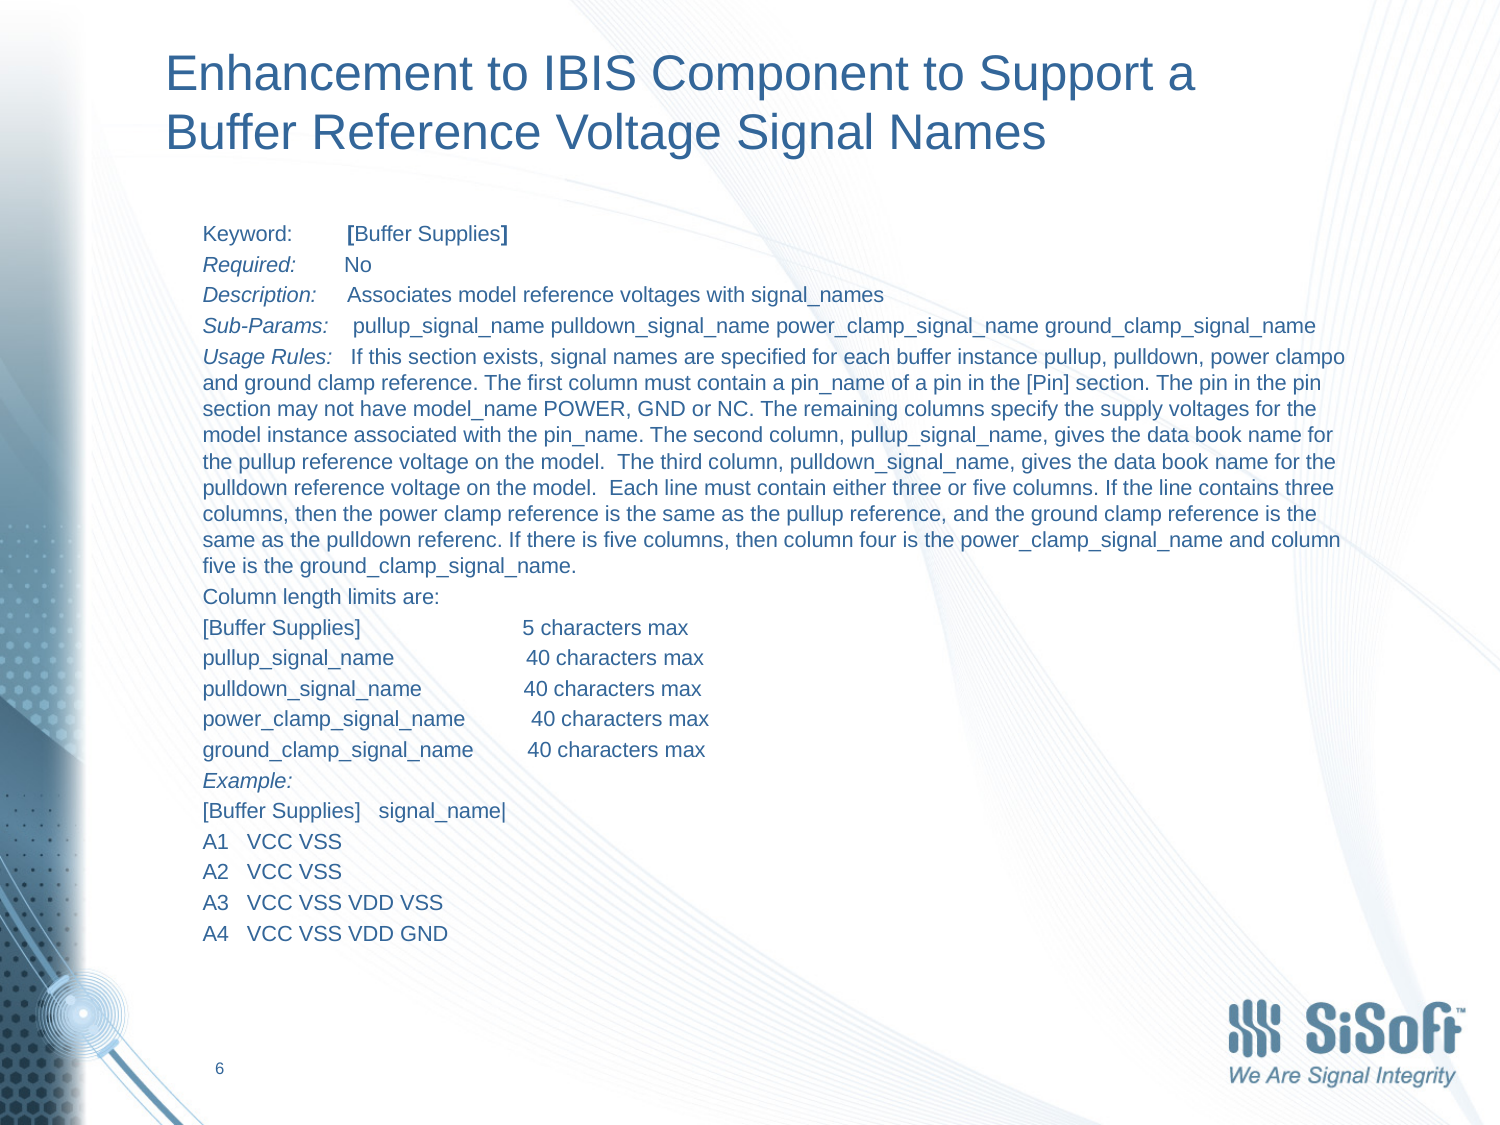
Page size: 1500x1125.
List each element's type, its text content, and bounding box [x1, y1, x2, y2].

list Keyword: [Buffer Supplies] Required: No Description: Associates model reference voltages with signal_names Sub-Params: pullup_signal_name pulldown_signal_name power_clamp_signal_name ground_clamp_signal_name Usage Rules: If this section exists, signal names are specified for each buffer instance pullup, pulldown, power clampo and ground clamp reference. The first column must contain a pin_name of a pin in the [Pin] section. The pin in the pin section may not have model_name POWER, GND or NC. The remaining columns specify the supply voltages for the model instance associated with the pin_name. The second column, pullup_signal_name, gives the data book name for the pullup reference voltage on the model. The third column, pulldown_signal_name, gives the data book name for the pulldown reference voltage on the model. Each line must contain either three or five columns. If the line contains three columns, then the power clamp reference is the same as the pullup reference, and the ground clamp reference is the same as the pulldown referenc. If there is five columns, then column four is the power_clamp_signal_name and column five is the ground_clamp_signal_name. Column length limits are: [Buffer Supplies] 5 characters max pullup_signal_name 40 characters max pulldown_signal_name 40 characters max power_clamp_signal_name 40 characters max ground_clamp_signal_name 40 characters max Example: [Buffer Supplies] signal_name| A1 VCC VSS A2 VCC VSS A3 VCC VSS VDD VSS A4 VCC VSS VDD GND [187, 212, 1363, 963]
picture [0, 0, 1500, 1125]
title Enhancement to IBIS Component to Support a Buffer Reference Voltage Signal Names [150, 24, 1300, 175]
footer 6 [200, 1050, 975, 1104]
